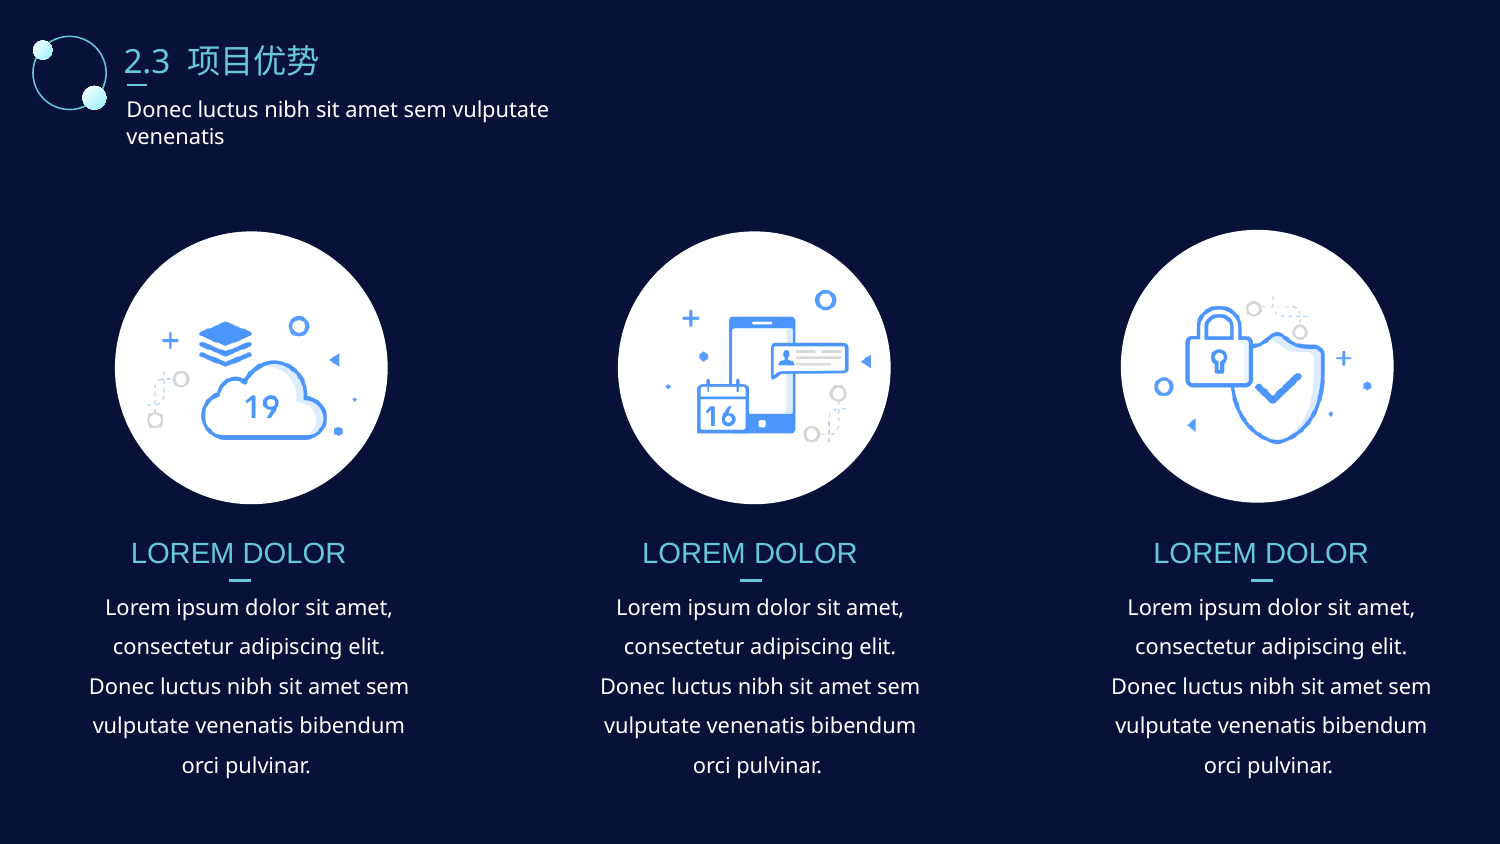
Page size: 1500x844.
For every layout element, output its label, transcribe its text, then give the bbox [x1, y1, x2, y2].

text_box 2.3 项目优势 [108, 32, 336, 88]
text_box [31, 35, 108, 111]
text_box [106, 231, 397, 505]
text_box LOREM DOLOR [627, 527, 873, 573]
text_box LOREM DOLOR [116, 527, 362, 573]
text_box Lorem ipsum dolor sit amet, consectetur adipiscing elit. Donec luctus nibh sit amet sem vulputate venenatis bibendum orci pulvinar. [1085, 573, 1458, 785]
text_box LOREM DOLOR [1138, 527, 1384, 573]
text_box [31, 39, 54, 61]
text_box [1112, 229, 1403, 503]
text_box Lorem ipsum dolor sit amet, consectetur adipiscing elit. Donec luctus nibh sit amet sem vulputate venenatis bibendum orci pulvinar. [574, 573, 947, 785]
text_box Lorem ipsum dolor sit amet, consectetur adipiscing elit. Donec luctus nibh sit amet sem vulputate venenatis bibendum orci pulvinar. [63, 573, 436, 785]
text_box [81, 84, 108, 111]
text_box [609, 231, 900, 505]
text_box Donec luctus nibh sit amet sem vulputate venenatis [111, 88, 636, 156]
